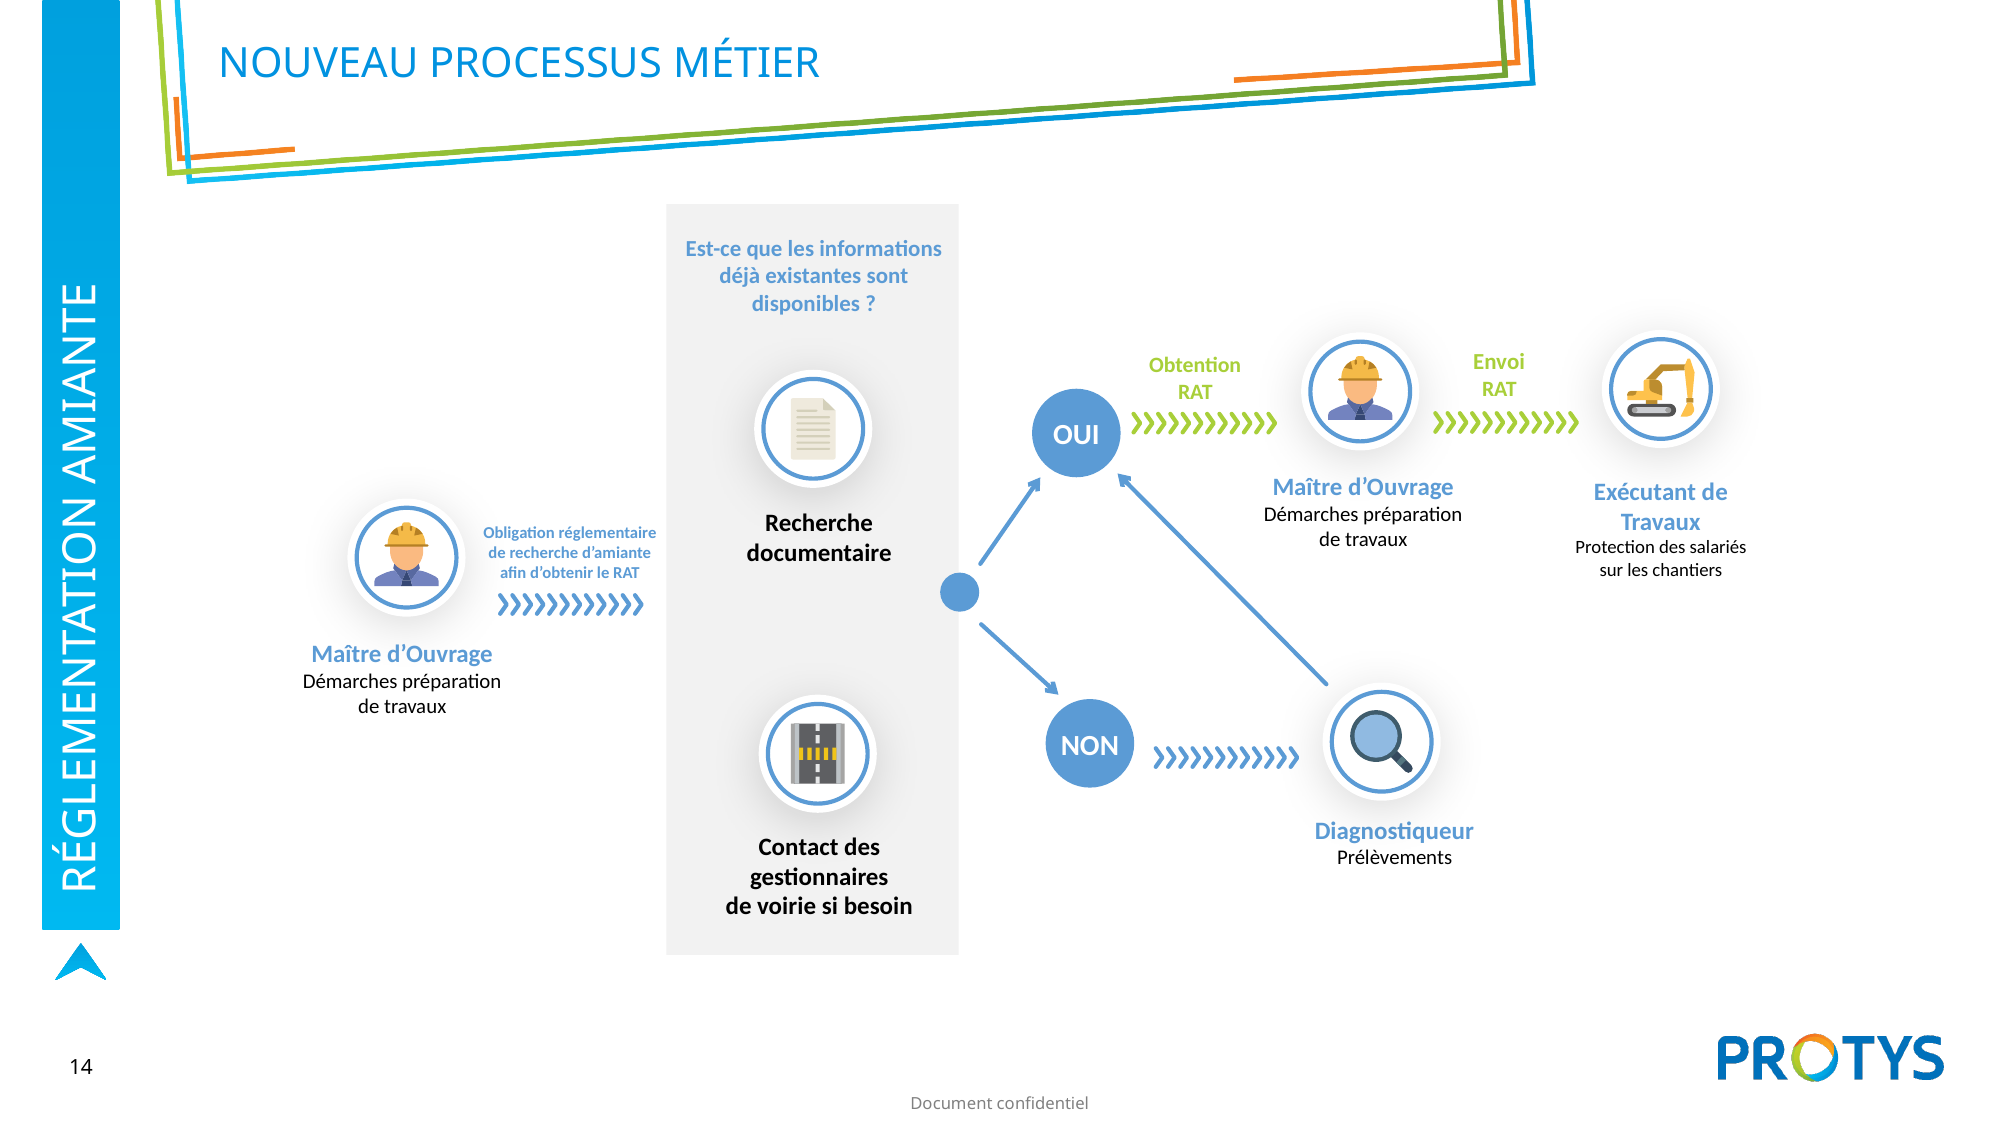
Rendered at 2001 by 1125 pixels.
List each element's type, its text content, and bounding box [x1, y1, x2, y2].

slide_number 14 [42, 1055, 120, 1078]
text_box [754, 369, 873, 488]
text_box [1301, 332, 1420, 451]
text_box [1155, 748, 1298, 767]
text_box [1133, 413, 1275, 433]
picture [1715, 1032, 1945, 1083]
picture [135, 0, 1553, 187]
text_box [1322, 682, 1441, 801]
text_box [980, 477, 1041, 564]
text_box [500, 595, 642, 614]
text_box Recherche documentaire [746, 506, 892, 567]
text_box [758, 694, 877, 813]
text_box [940, 572, 980, 612]
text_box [1117, 473, 1327, 685]
list RÉGLEMENTATION AMIANTE [55, 269, 106, 895]
text_box Maître d’Ouvrage Démarches préparation de travaux [1253, 470, 1474, 551]
text_box Est-ce que les informations déjà existantes sont disponibles ? [669, 233, 959, 316]
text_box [347, 498, 466, 617]
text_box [1435, 413, 1577, 432]
text_box Contact des gestionnaires de voirie si besoin [702, 830, 937, 920]
text_box Diagnostiqueur Prélèvements [1282, 814, 1507, 870]
text_box Obligation réglementaire de recherche d’amiante afin d’obtenir le RAT [466, 521, 666, 582]
text_box [666, 204, 959, 955]
picture [1489, 0, 1529, 83]
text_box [1601, 329, 1720, 449]
text_box Envoi RAT [1420, 347, 1581, 401]
title Nouveau processus métier [218, 0, 1489, 129]
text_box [981, 624, 1059, 695]
text_box Maître d’Ouvrage Démarches préparation de travaux [292, 637, 512, 718]
text_box OUI [1032, 388, 1121, 478]
text_box Exécutant de Travaux Protection des salariés sur les chantiers [1571, 475, 1750, 581]
text_box Obtention RAT [1114, 351, 1277, 404]
text_box NON [1045, 699, 1135, 788]
